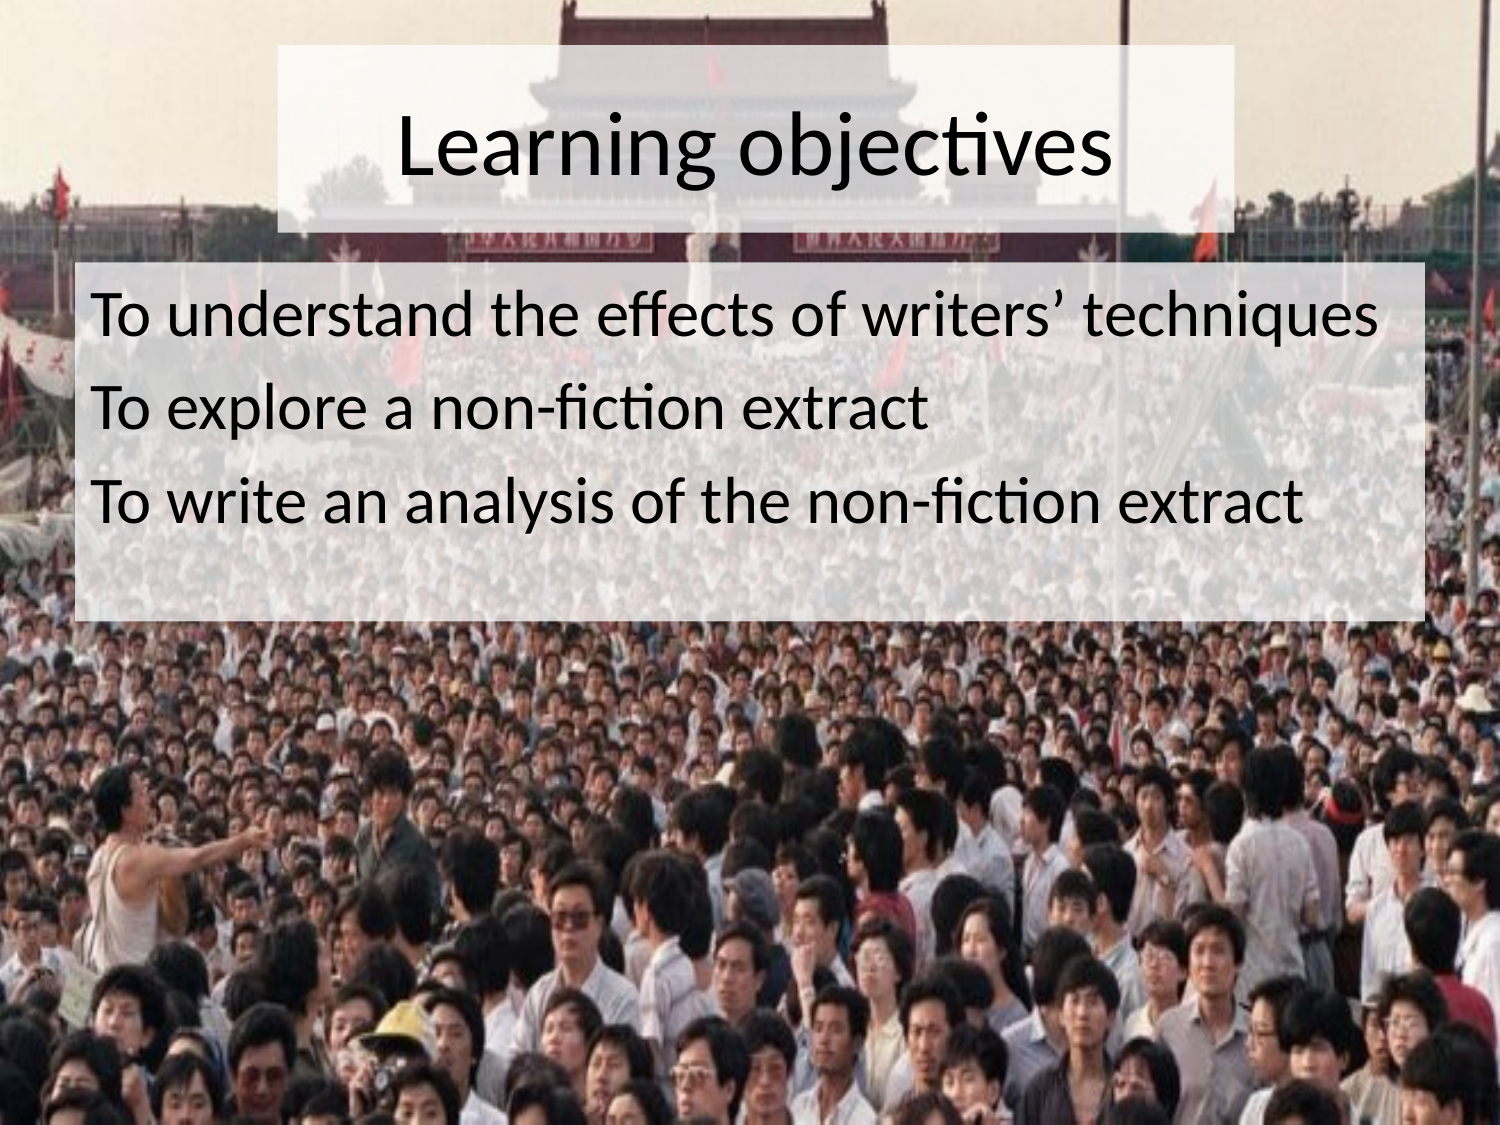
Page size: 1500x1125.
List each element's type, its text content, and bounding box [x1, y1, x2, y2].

title Learning objectives [277, 45, 1235, 233]
list To understand the effects of writers’ techniques To explore a non-fiction extract To write an analysis of the non-fiction extract [75, 262, 1425, 622]
picture [0, 0, 1500, 1125]
